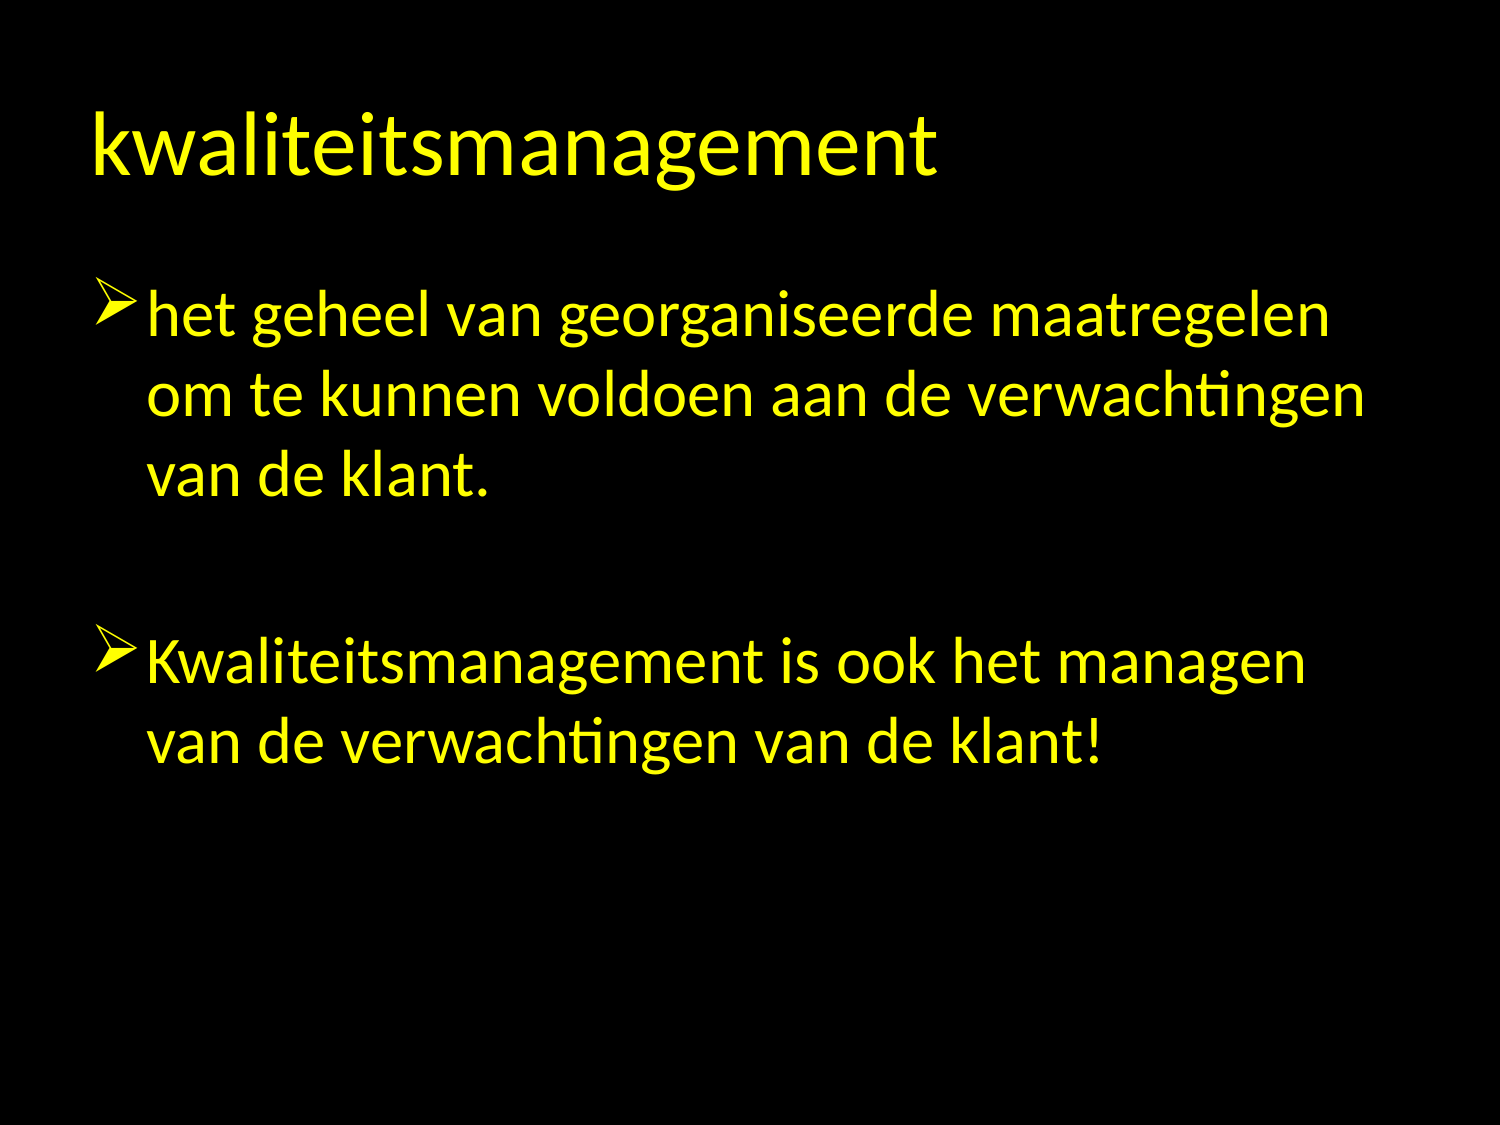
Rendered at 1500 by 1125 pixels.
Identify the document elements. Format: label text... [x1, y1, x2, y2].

title kwaliteitsmanagement [75, 45, 1425, 233]
list het geheel van georganiseerde maatregelen om te kunnen voldoen aan de verwachtingen van de klant. Kwaliteitsmanagement is ook het managen van de verwachtingen van de klant! [75, 262, 1425, 1005]
